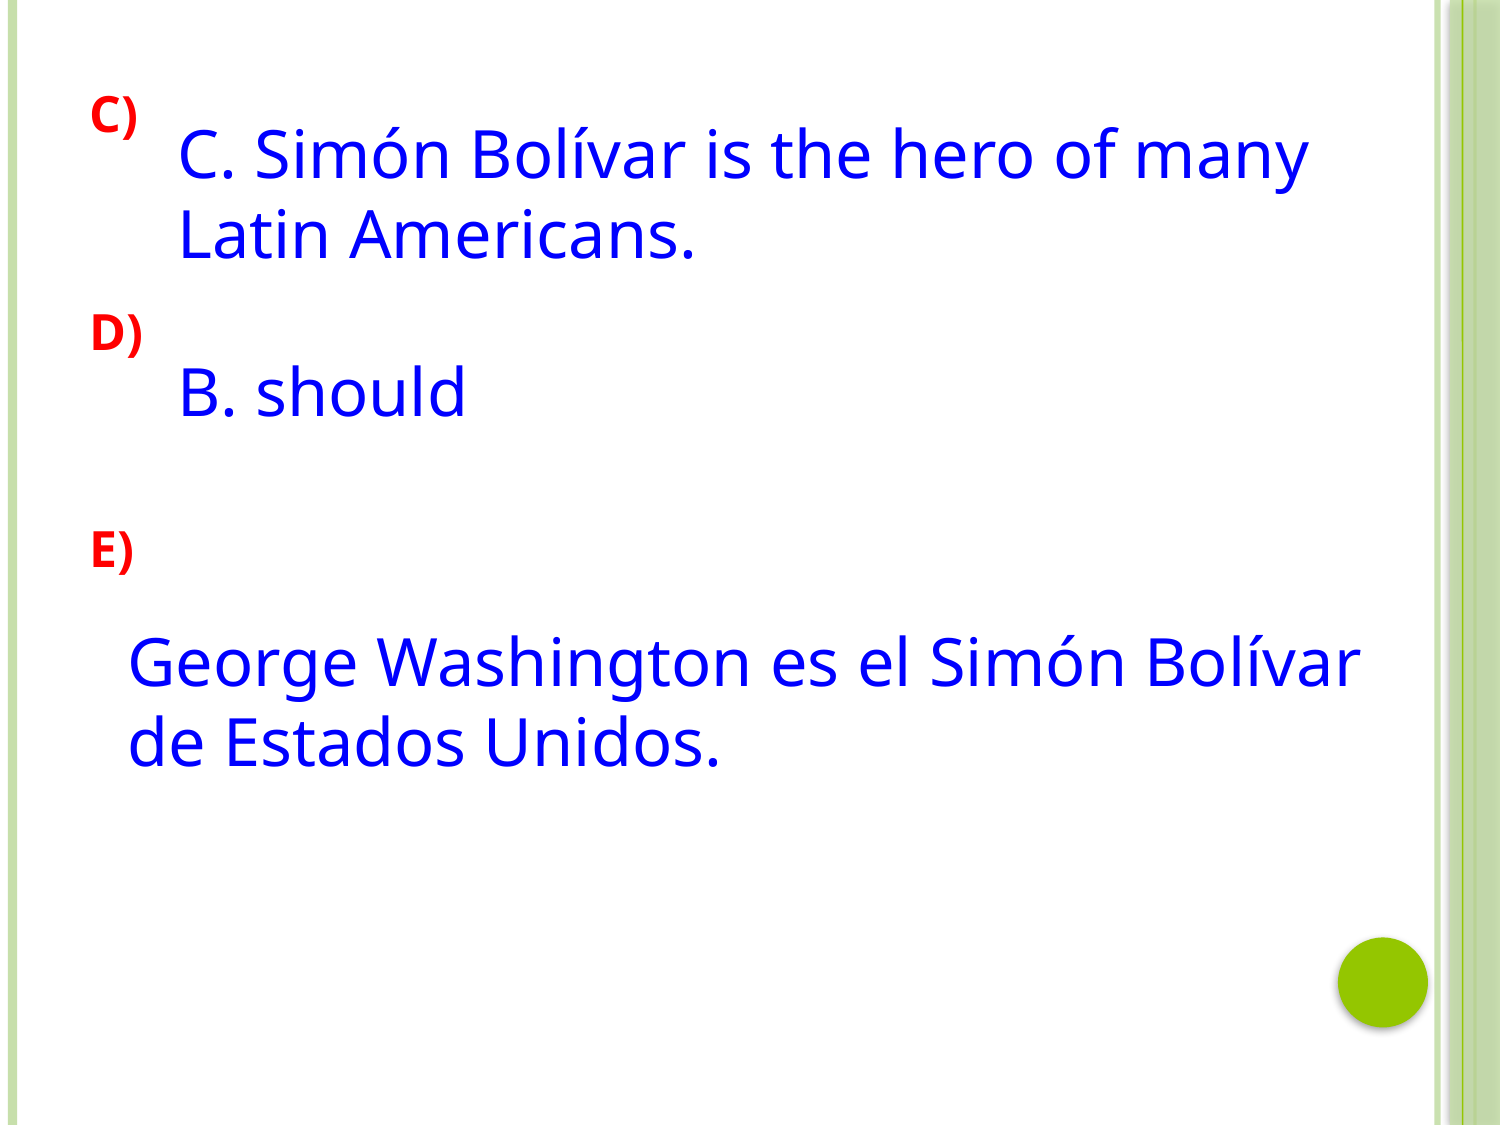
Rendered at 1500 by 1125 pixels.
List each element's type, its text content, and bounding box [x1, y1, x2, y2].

list C) D) E) [75, 75, 1425, 1043]
text_box C. Simón Bolívar is the hero of many Latin Americans. [162, 104, 1475, 280]
text_box B. should [162, 342, 1475, 438]
text_box George Washington es el Simón Bolívar de Estados Unidos. [112, 612, 1425, 788]
